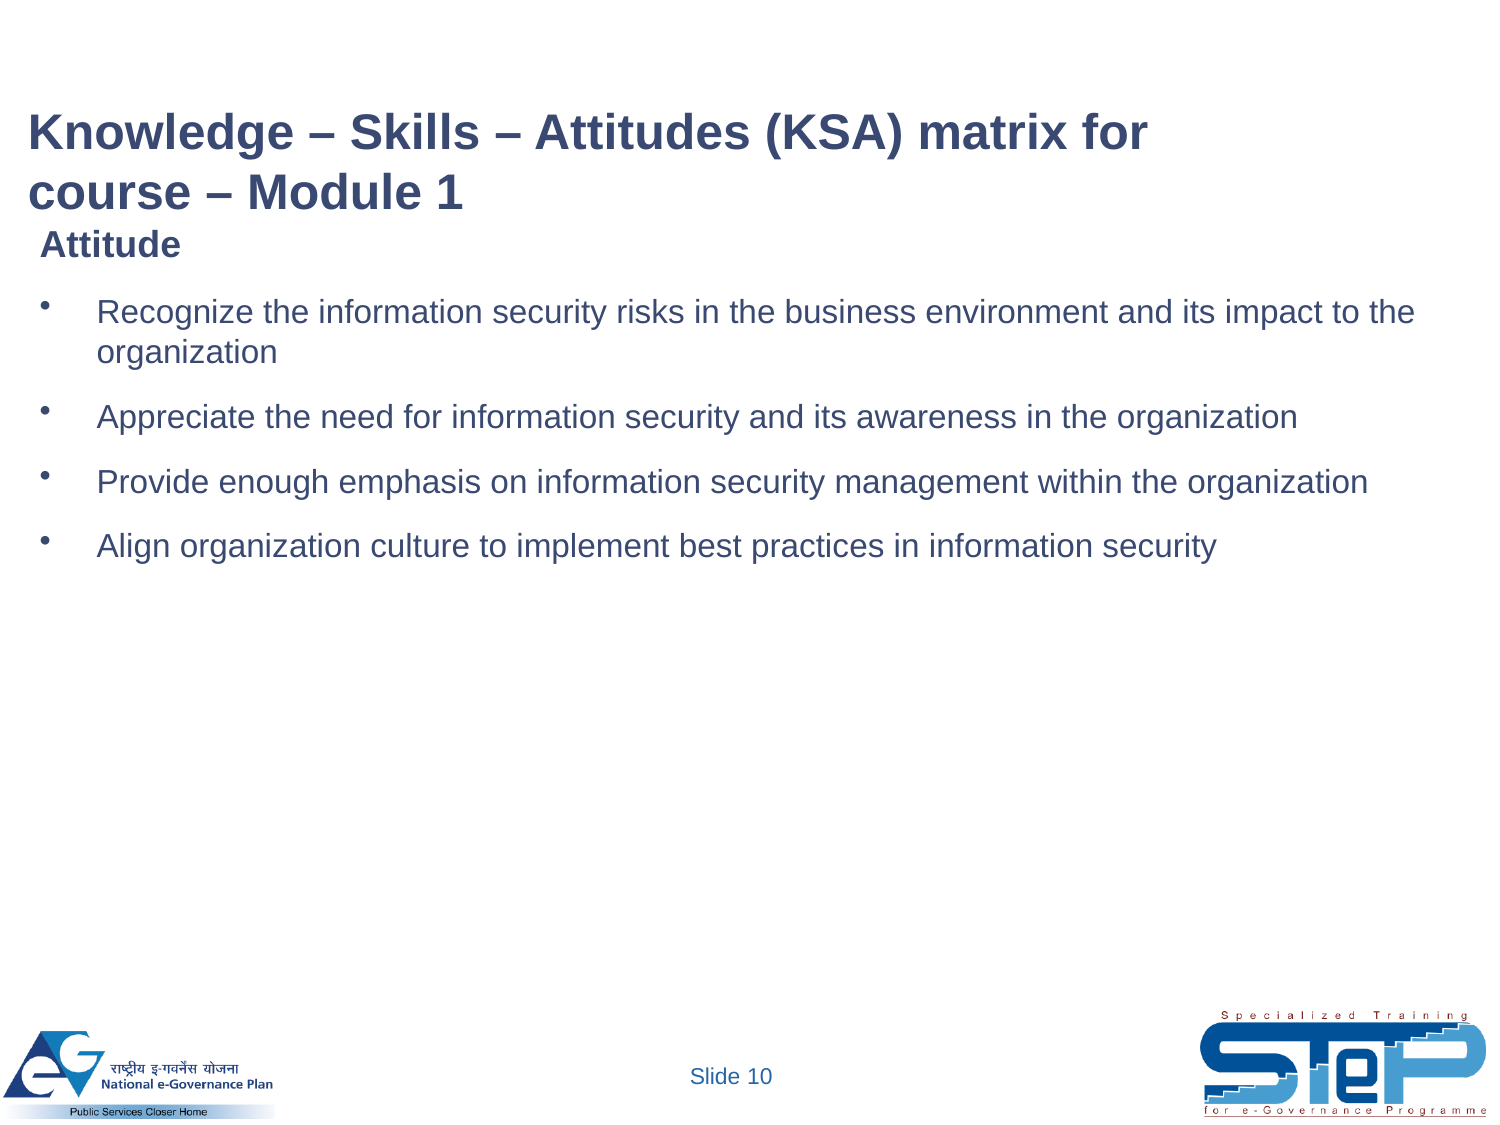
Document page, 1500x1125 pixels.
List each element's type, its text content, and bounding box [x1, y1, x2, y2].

text_box Slide 10 [556, 1062, 907, 1088]
picture [1199, 1011, 1486, 1117]
picture [2, 1030, 276, 1119]
text_box Attitude Recognize the information security risks in the business environment and its impact to the organization Appreciate the need for information security and its awareness in the organization Provide enough emphasis on information security management within the organization Align organization culture to implement best practices in information security [24, 212, 1450, 1000]
title Knowledge – Skills – Attitudes (KSA) matrix for course – Module 1 [27, 99, 1500, 224]
